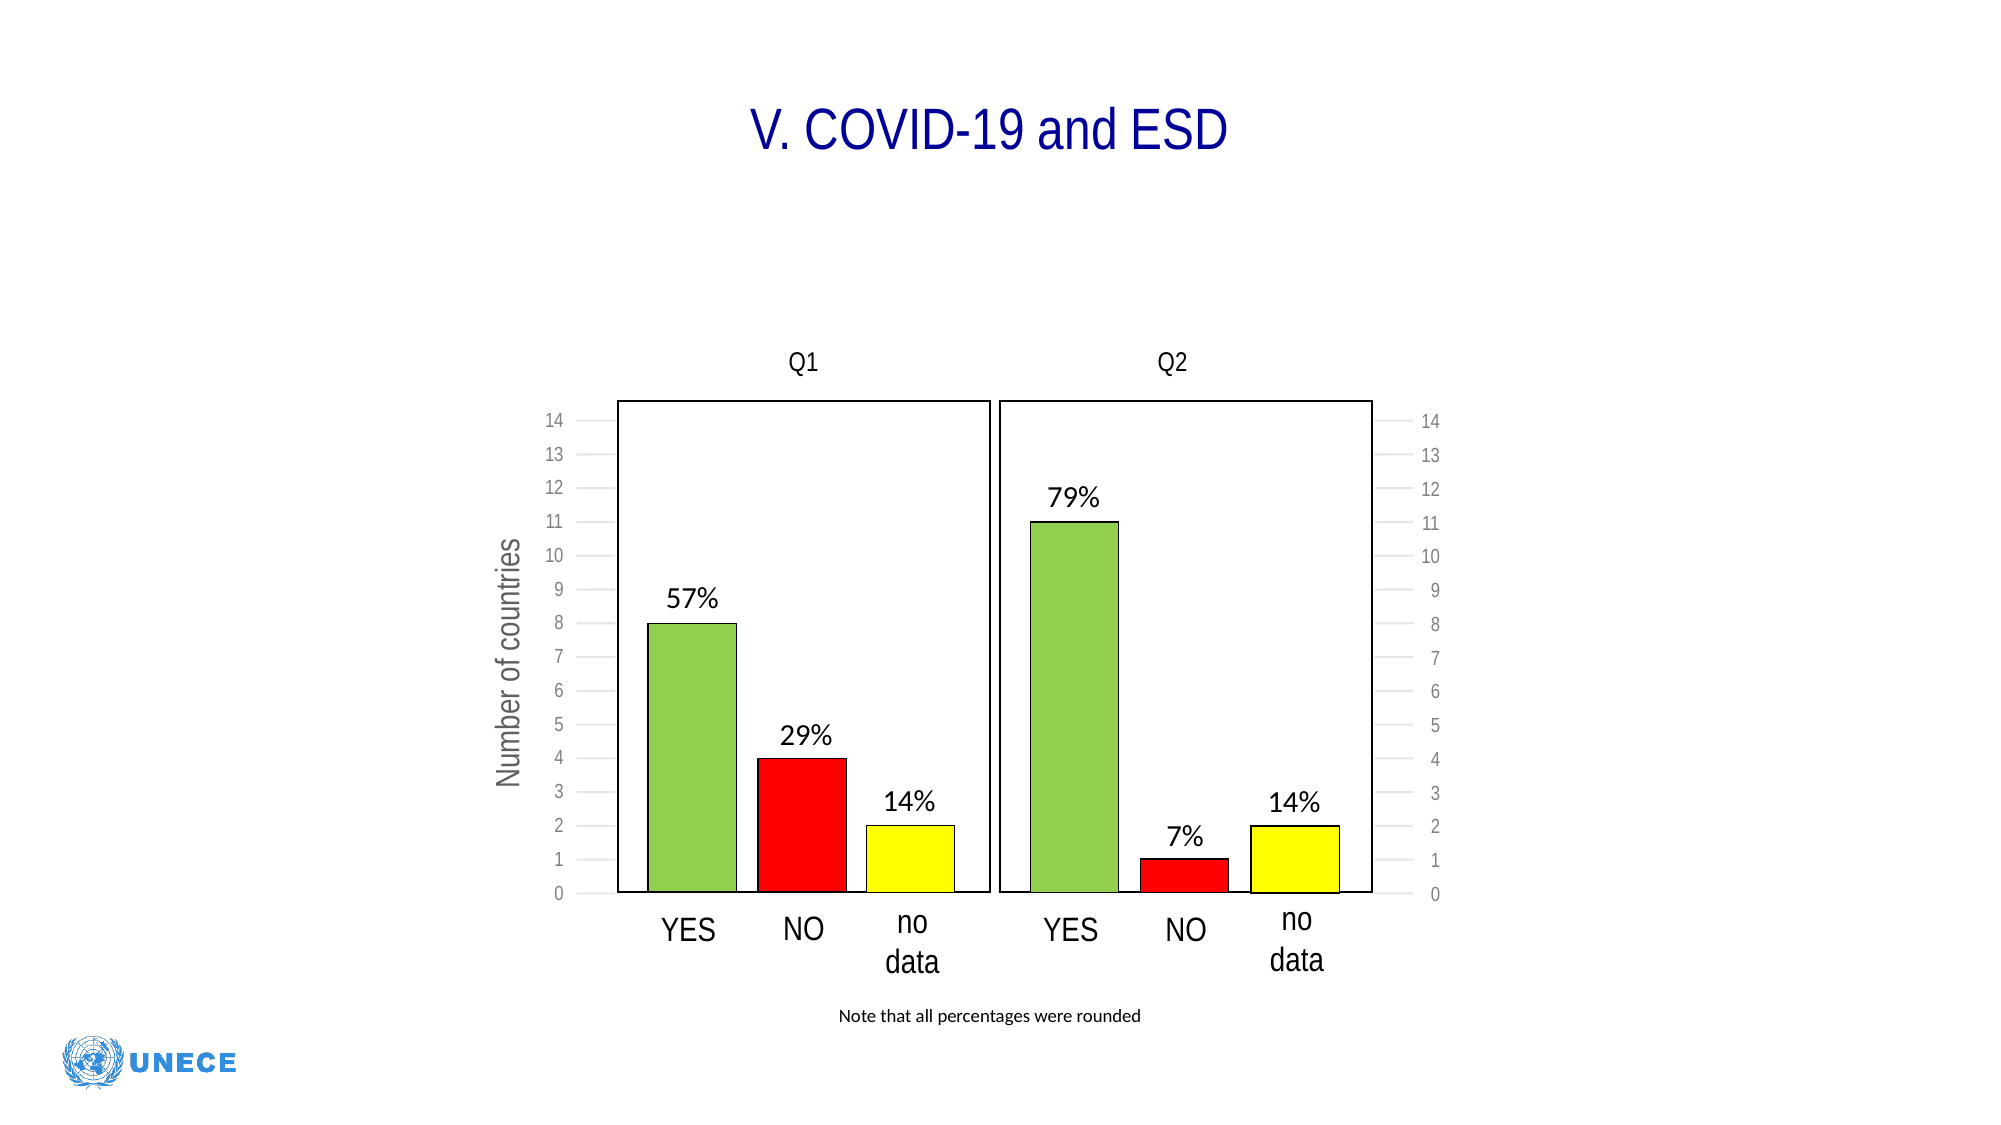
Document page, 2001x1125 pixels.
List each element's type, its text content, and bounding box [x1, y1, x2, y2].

text_box 14% [1252, 774, 1336, 826]
text_box NO [768, 899, 840, 955]
text_box YES [646, 900, 732, 956]
text_box 7% [1151, 808, 1219, 861]
text_box [617, 400, 990, 892]
text_box [866, 825, 955, 893]
text_box 14% [867, 773, 951, 825]
text_box NO [1150, 899, 1222, 956]
text_box [1030, 521, 1119, 893]
text_box 79% [1032, 469, 1115, 522]
text_box Note that all percentages were rounded [824, 996, 1156, 1034]
text_box no data [870, 893, 955, 988]
text_box 57% [651, 570, 734, 623]
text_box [1374, 402, 1453, 913]
text_box [999, 400, 1373, 893]
text_box no data [1255, 894, 1340, 986]
picture [58, 1034, 238, 1090]
text_box 29% [764, 707, 848, 760]
text_box [1140, 859, 1229, 893]
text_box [773, 336, 1203, 386]
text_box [478, 400, 616, 911]
text_box [1251, 826, 1340, 894]
text_box YES [1028, 900, 1114, 956]
text_box [648, 623, 737, 893]
text_box [758, 758, 847, 893]
text_box V. COVID-19 and ESD [399, 62, 1581, 191]
